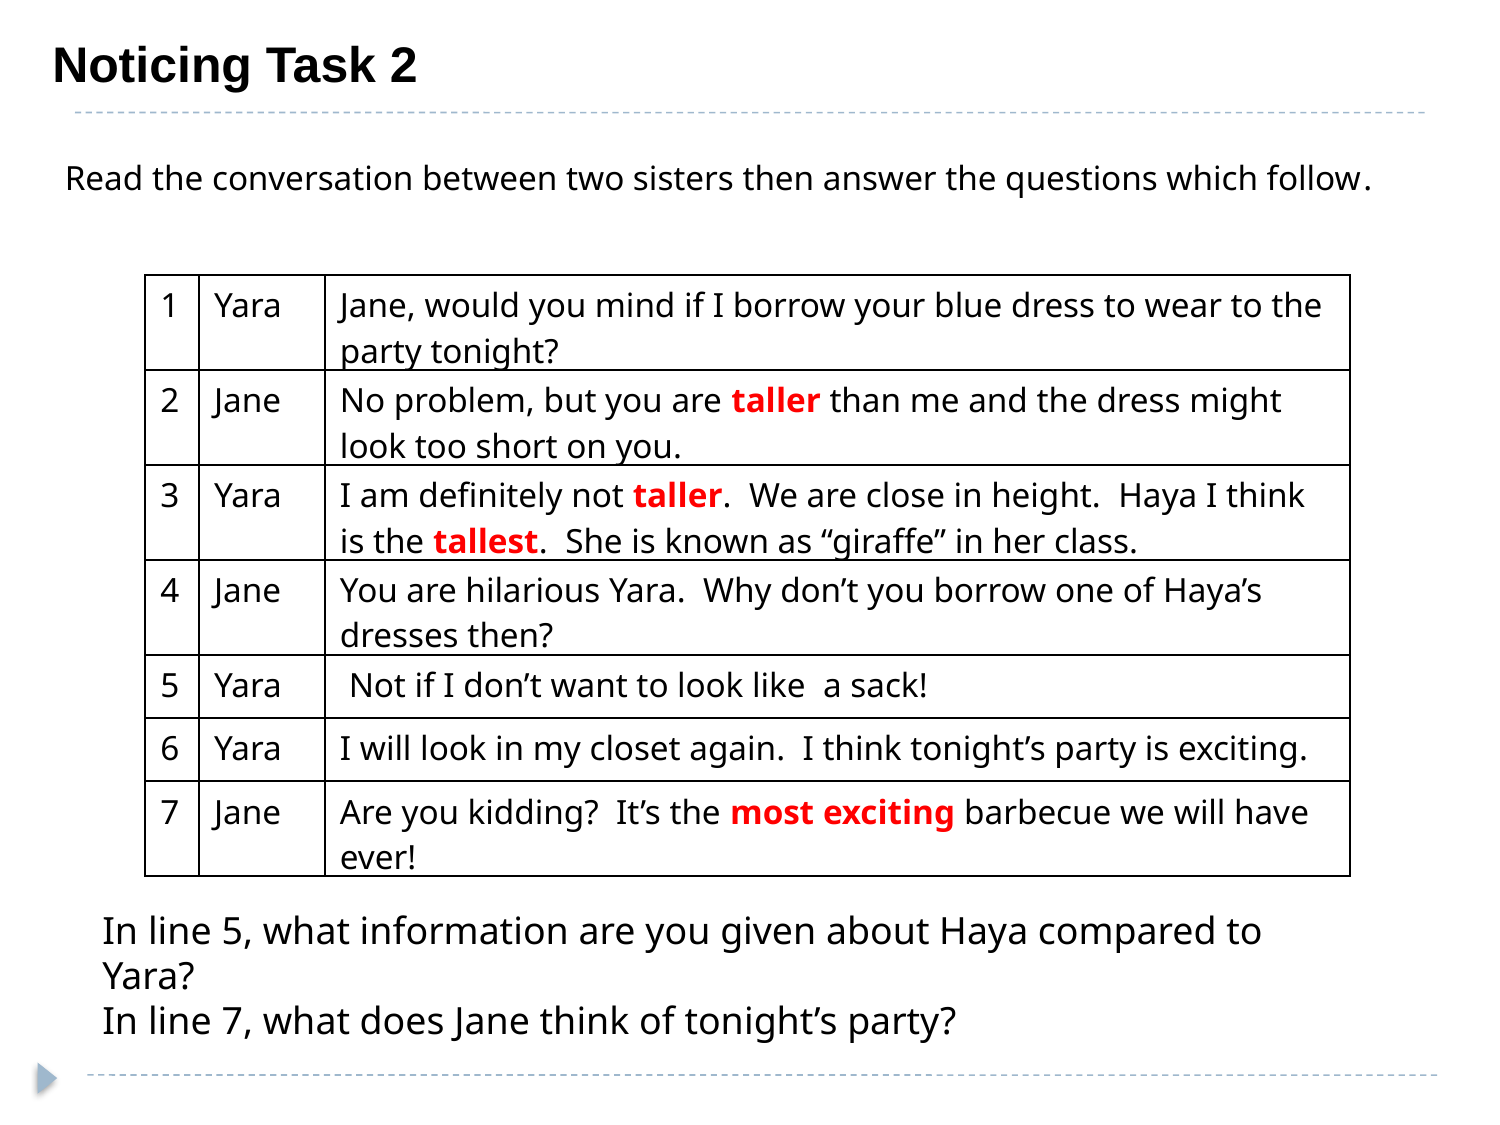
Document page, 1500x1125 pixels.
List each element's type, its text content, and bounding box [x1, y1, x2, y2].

table_cell 3 [146, 466, 198, 559]
table_cell 7 [146, 782, 198, 875]
table_cell 4 [146, 561, 198, 654]
table_cell Yara [200, 656, 324, 717]
table_cell Jane [200, 371, 324, 464]
text_box In line 5, what information are you given about Haya compared to Yara? In line 7, what does Jane think of tonight’s party? [87, 899, 1375, 1050]
title Noticing Task 2 [37, 24, 1463, 100]
table_cell Jane [200, 561, 324, 654]
table_cell 5 [146, 656, 198, 717]
table_header Yara [200, 276, 324, 369]
table_cell Yara [200, 466, 324, 559]
table_cell 2 [146, 371, 198, 464]
table_header Jane, would you mind if I borrow your blue dress to wear to the party tonight? [326, 276, 1349, 369]
table_cell I am definitely not taller. We are close in height. Haya I think is the tallest. She is known as “giraffe” in her class. [326, 466, 1349, 559]
table_cell No problem, but you are taller than me and the dress might look too short on you. [326, 371, 1349, 464]
table_cell 6 [146, 719, 198, 780]
table_cell I will look in my closet again. I think tonight’s party is exciting. [326, 719, 1349, 780]
table_cell Are you kidding? It’s the most exciting barbecue we will have ever! [326, 782, 1349, 875]
table_cell Jane [200, 782, 324, 875]
table_cell Yara [200, 719, 324, 780]
text_box Read the conversation between two sisters then answer the questions which follow. [50, 149, 1450, 205]
table_cell You are hilarious Yara. Why don’t you borrow one of Haya’s dresses then? [326, 561, 1349, 654]
table_cell Not if I don’t want to look like a sack! [326, 656, 1349, 717]
table_header 1 [146, 276, 198, 369]
